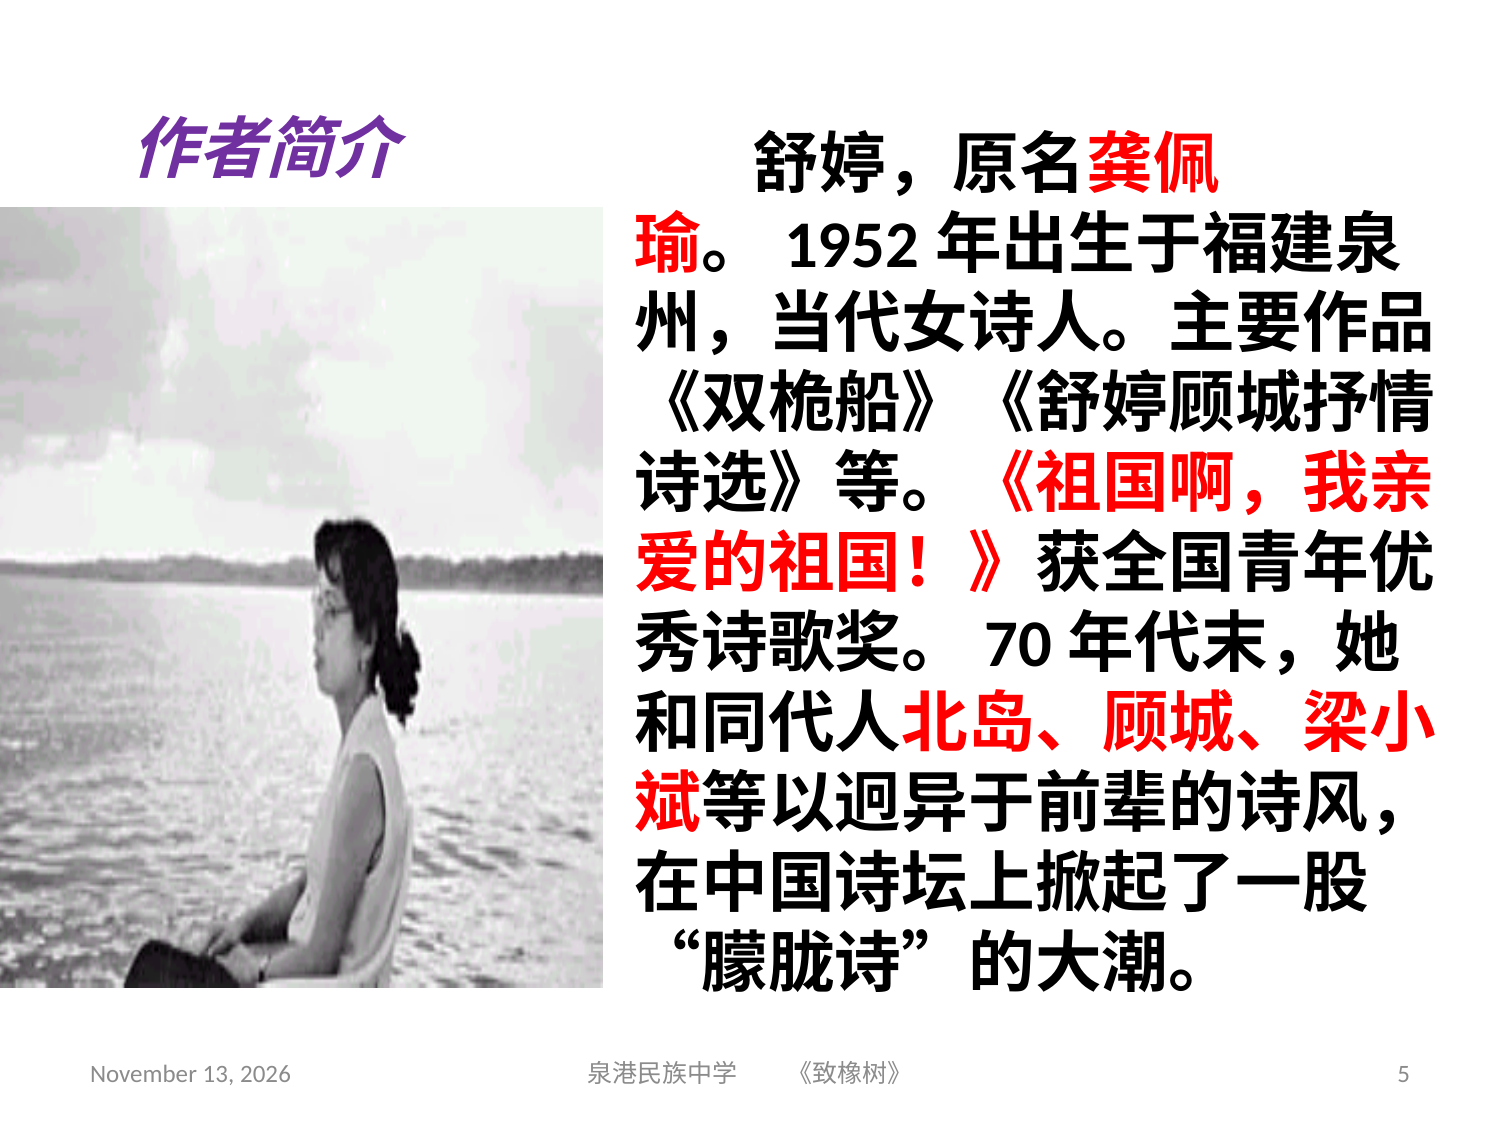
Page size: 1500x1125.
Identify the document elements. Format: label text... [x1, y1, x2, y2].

slide_number 5 [1074, 1042, 1425, 1103]
text_box 舒婷，原名龚佩瑜。1952年出生于福建泉州，当代女诗人。主要作品《双桅船》《舒婷顾城抒情诗选》等。《祖国啊，我亲爱的祖国！》获全国青年优秀诗歌奖。70年代末，她和同代人北岛、顾城、梁小斌等以迥异于前辈的诗风，在中国诗坛上掀起了一股“朦胧诗”的大潮。 [620, 112, 1459, 1008]
footer 泉港民族中学 《致橡树》 [512, 1042, 988, 1103]
picture [0, 207, 603, 988]
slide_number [75, 1042, 425, 1103]
text_box 作者简介 [64, 89, 585, 195]
